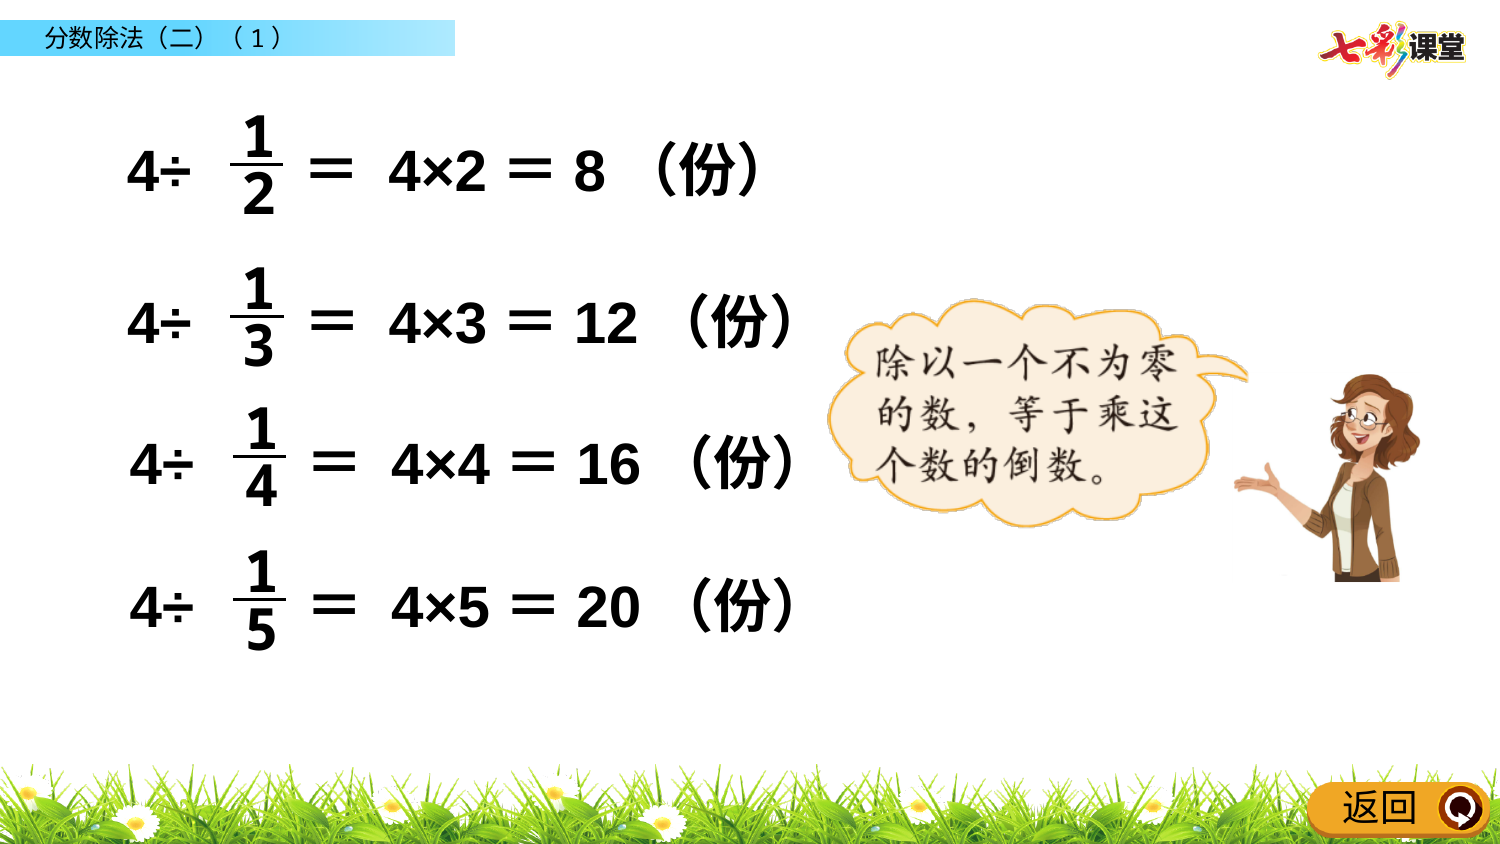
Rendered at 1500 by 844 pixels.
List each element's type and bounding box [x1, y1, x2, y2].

text_box [112, 243, 875, 384]
text_box [114, 526, 877, 671]
text_box [111, 91, 874, 235]
text_box [114, 383, 815, 526]
picture [0, 764, 1500, 844]
picture [1316, 20, 1468, 80]
picture [820, 291, 1422, 584]
